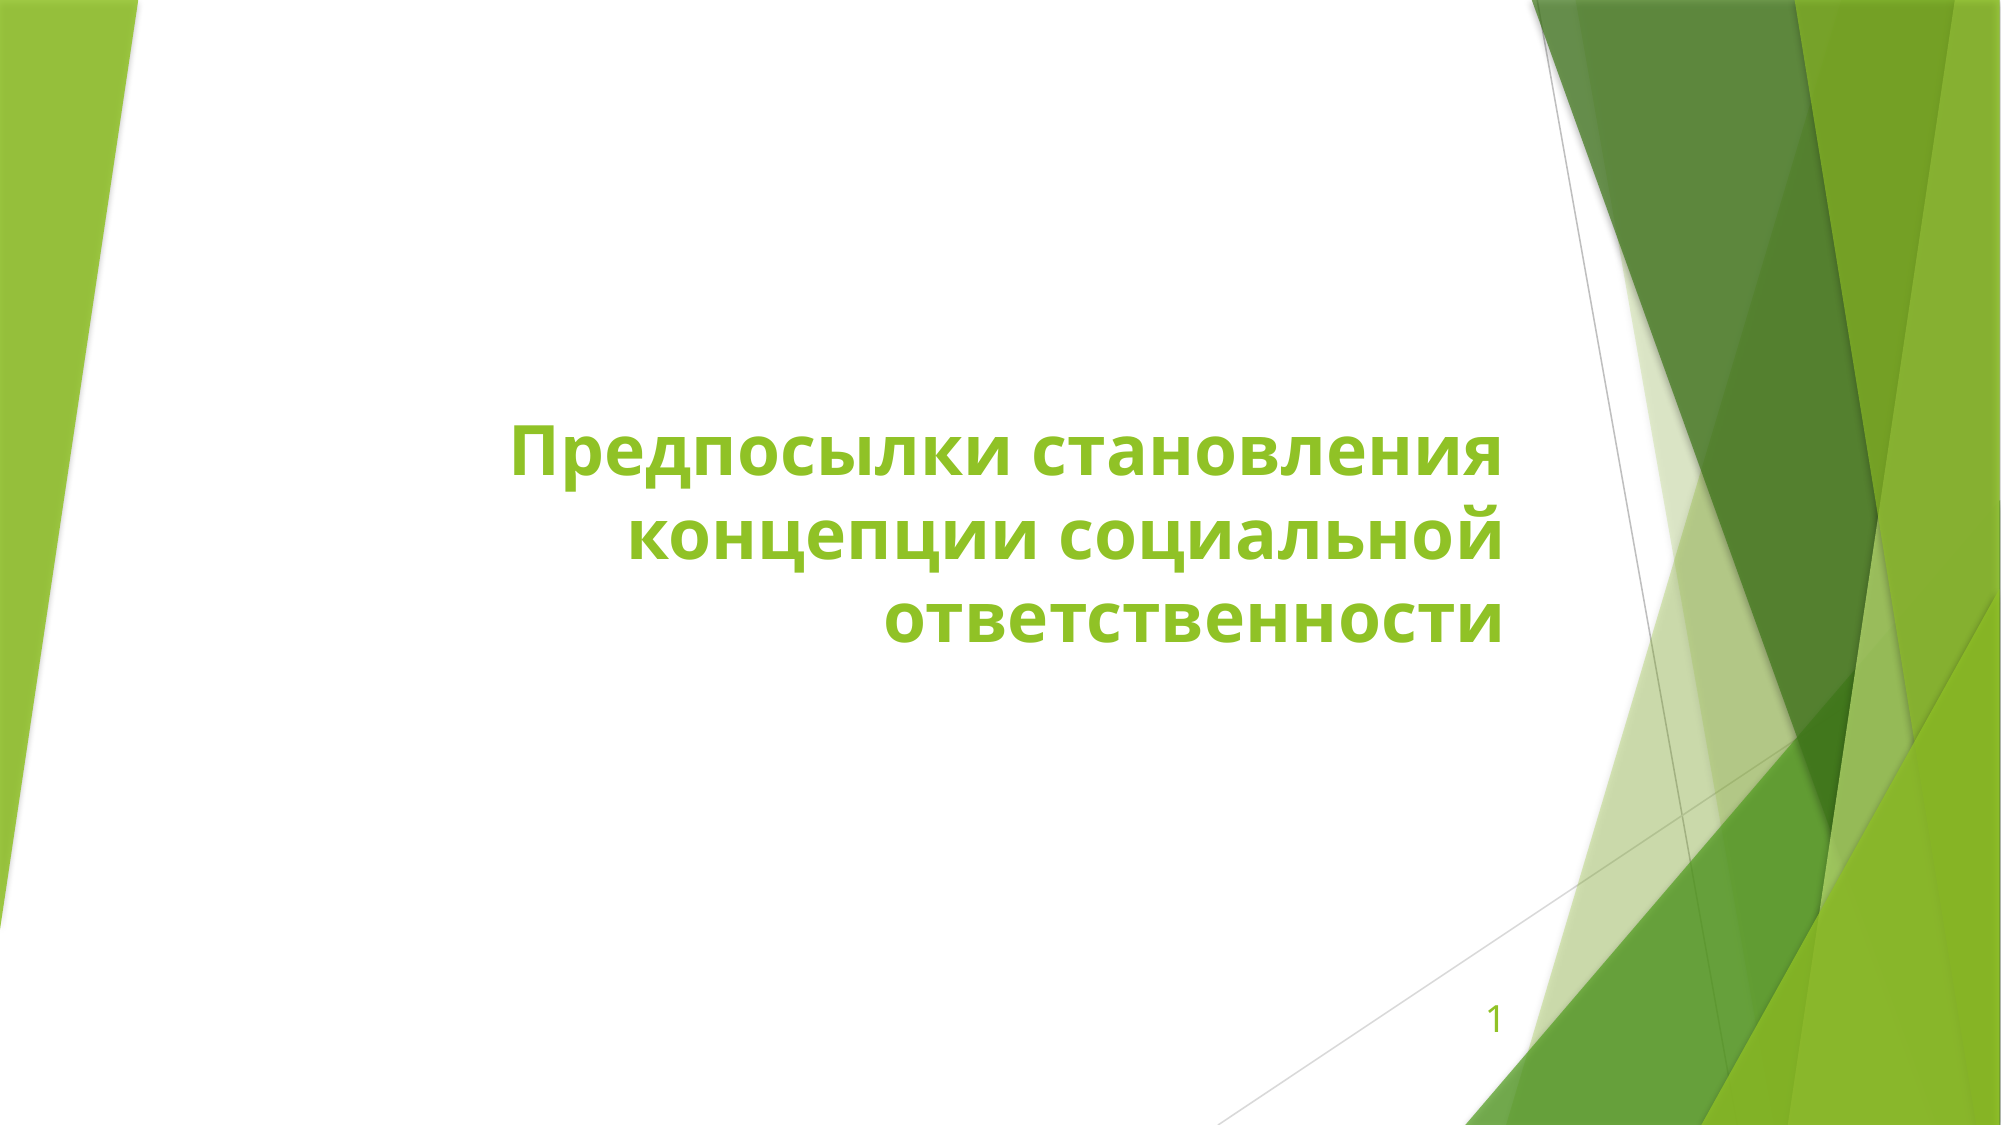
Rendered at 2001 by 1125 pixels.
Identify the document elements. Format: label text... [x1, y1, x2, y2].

slide_number 1 [1409, 991, 1522, 1051]
title Предпосылки становления концепции социальной ответственности [247, 394, 1522, 665]
